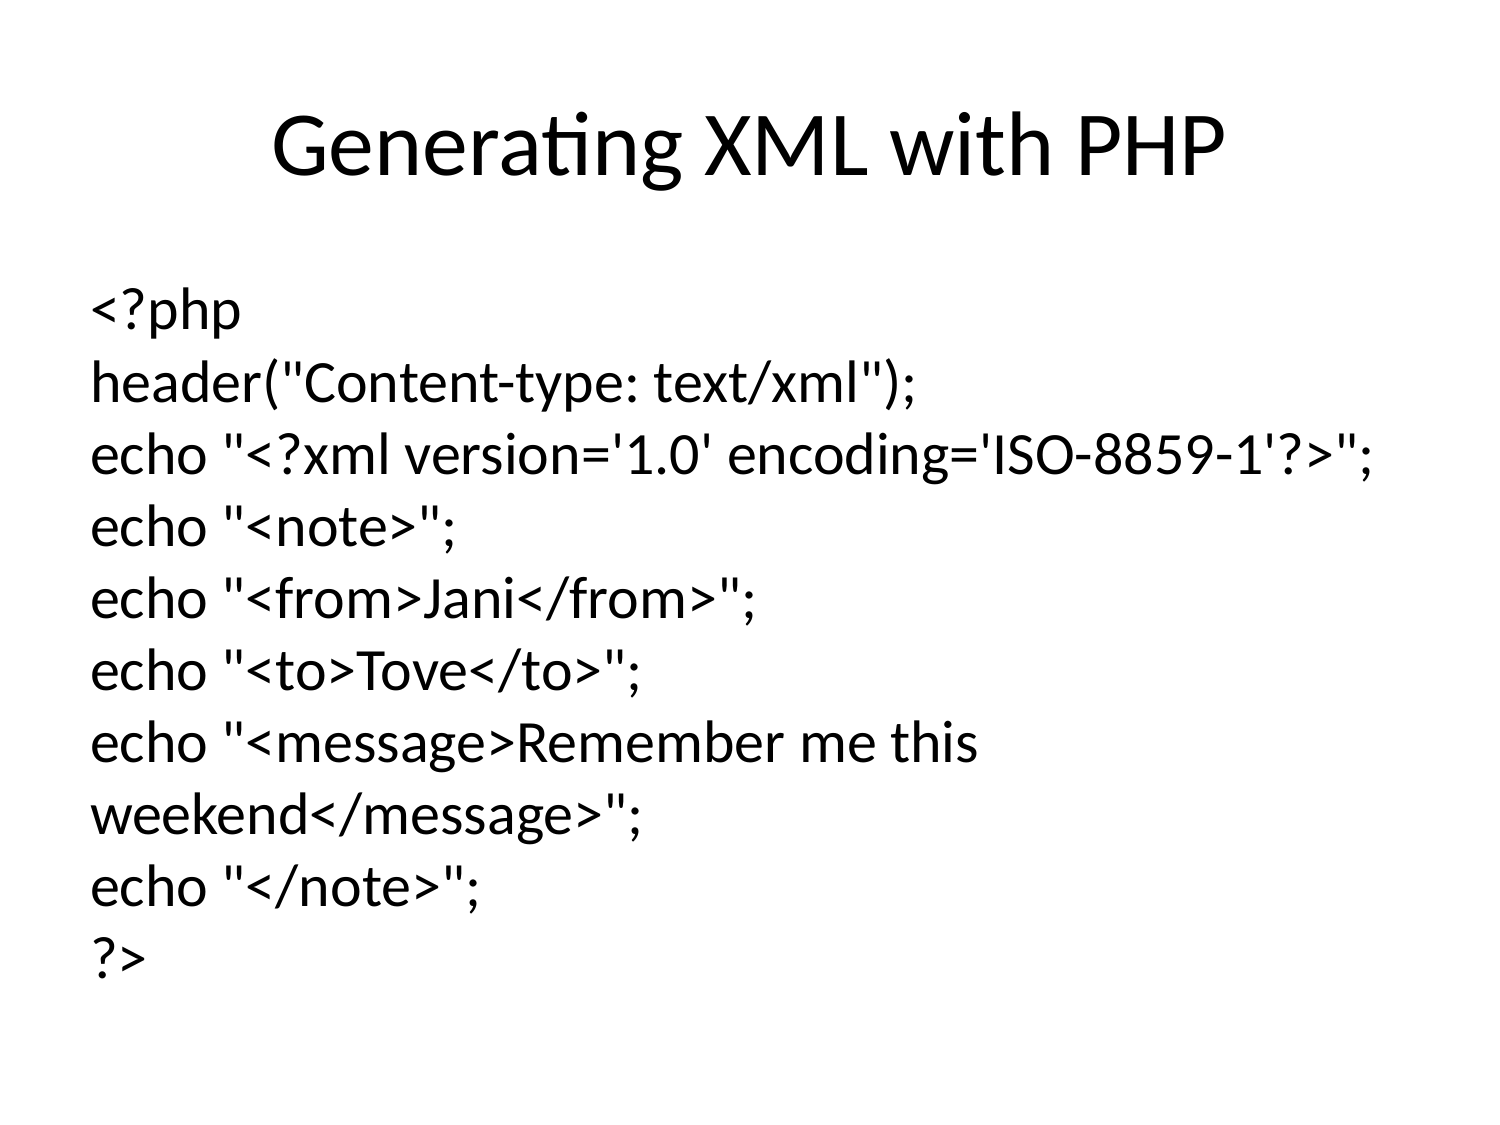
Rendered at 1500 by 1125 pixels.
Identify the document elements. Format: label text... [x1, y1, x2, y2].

list <?php header("Content-type: text/xml"); echo "<?xml version='1.0' encoding='ISO-8859-1'?>"; echo "<note>"; echo "<from>Jani</from>"; echo "<to>Tove</to>"; echo "<message>Remember me this weekend</message>"; echo "</note>"; ?> [75, 262, 1425, 1005]
title Generating XML with PHP [75, 45, 1425, 233]
